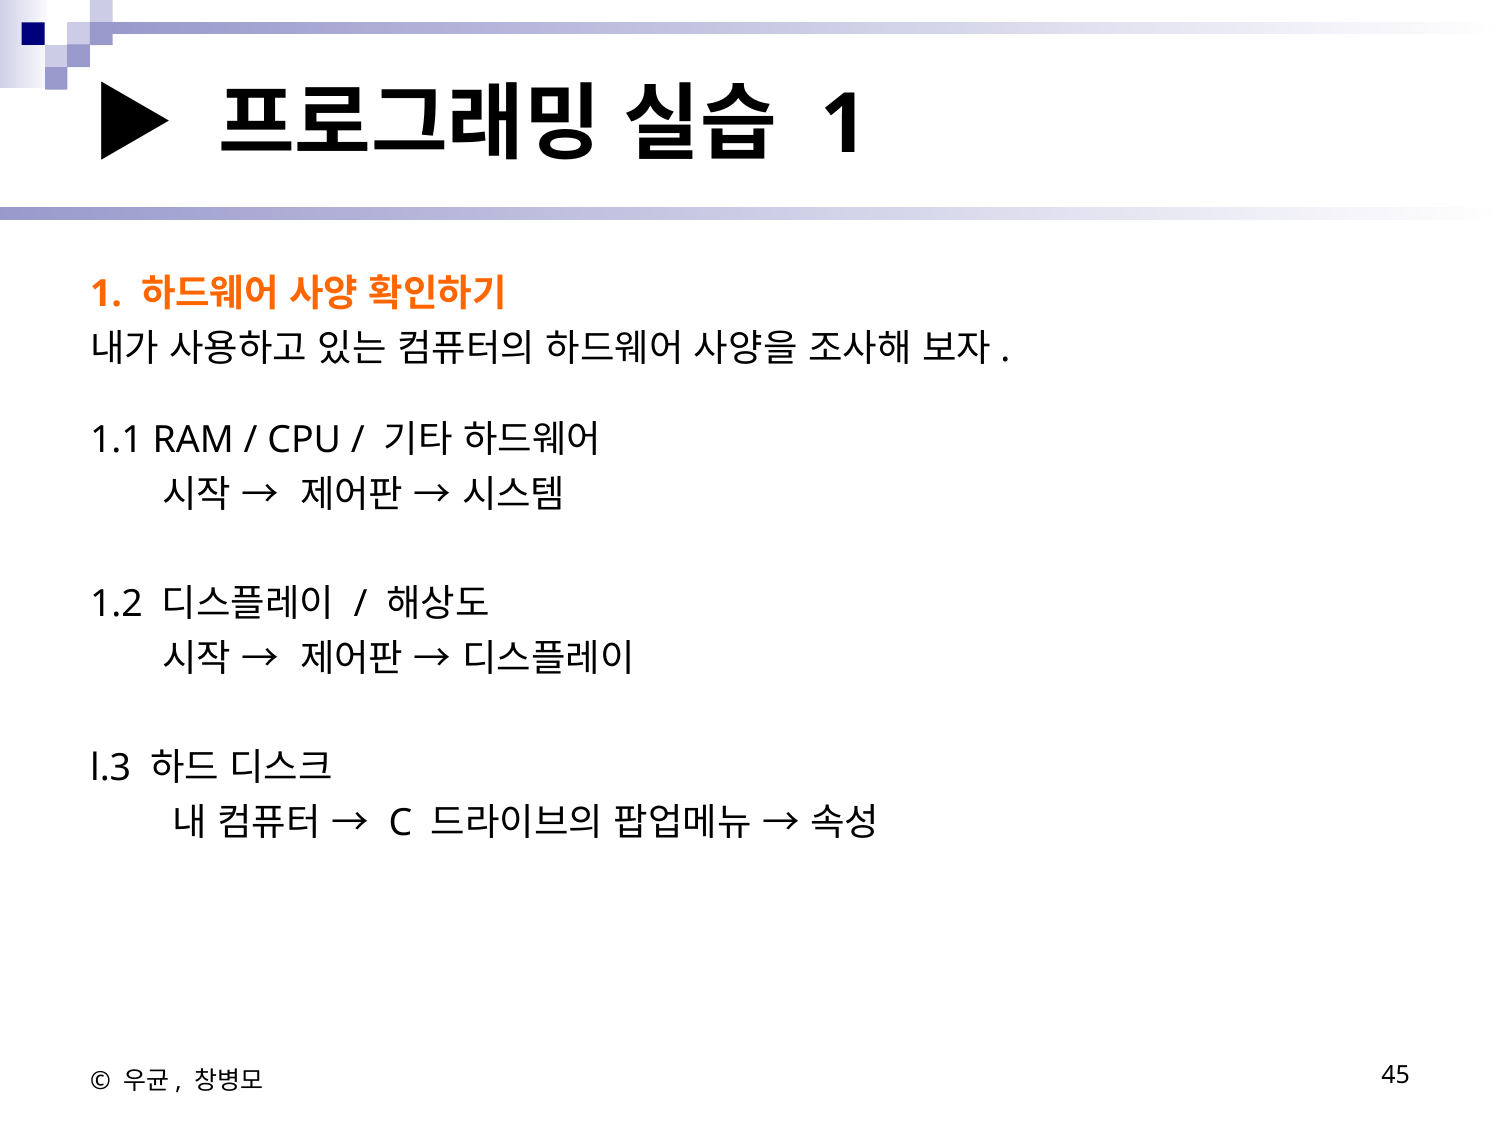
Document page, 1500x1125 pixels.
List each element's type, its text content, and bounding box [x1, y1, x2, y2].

list 1. 하드웨어 사양 확인하기 내가 사용하고 있는 컴퓨터의 하드웨어 사양을 조사해 보자. 1.1 RAM / CPU / 기타 하드웨어 시작 → 제어판 → 시스템 1.2 디스플레이 / 해상도 시작 → 제어판 → 디스플레이 l.3 하드 디스크 내 컴퓨터 → C 드라이브의 팝업메뉴 → 속성 [75, 231, 1425, 1024]
slide_number 45 [1074, 1025, 1425, 1100]
title ▶ 프로그래밍 실습 1 [76, 42, 1427, 197]
slide_number © 우균, 창병모 [75, 1024, 425, 1103]
